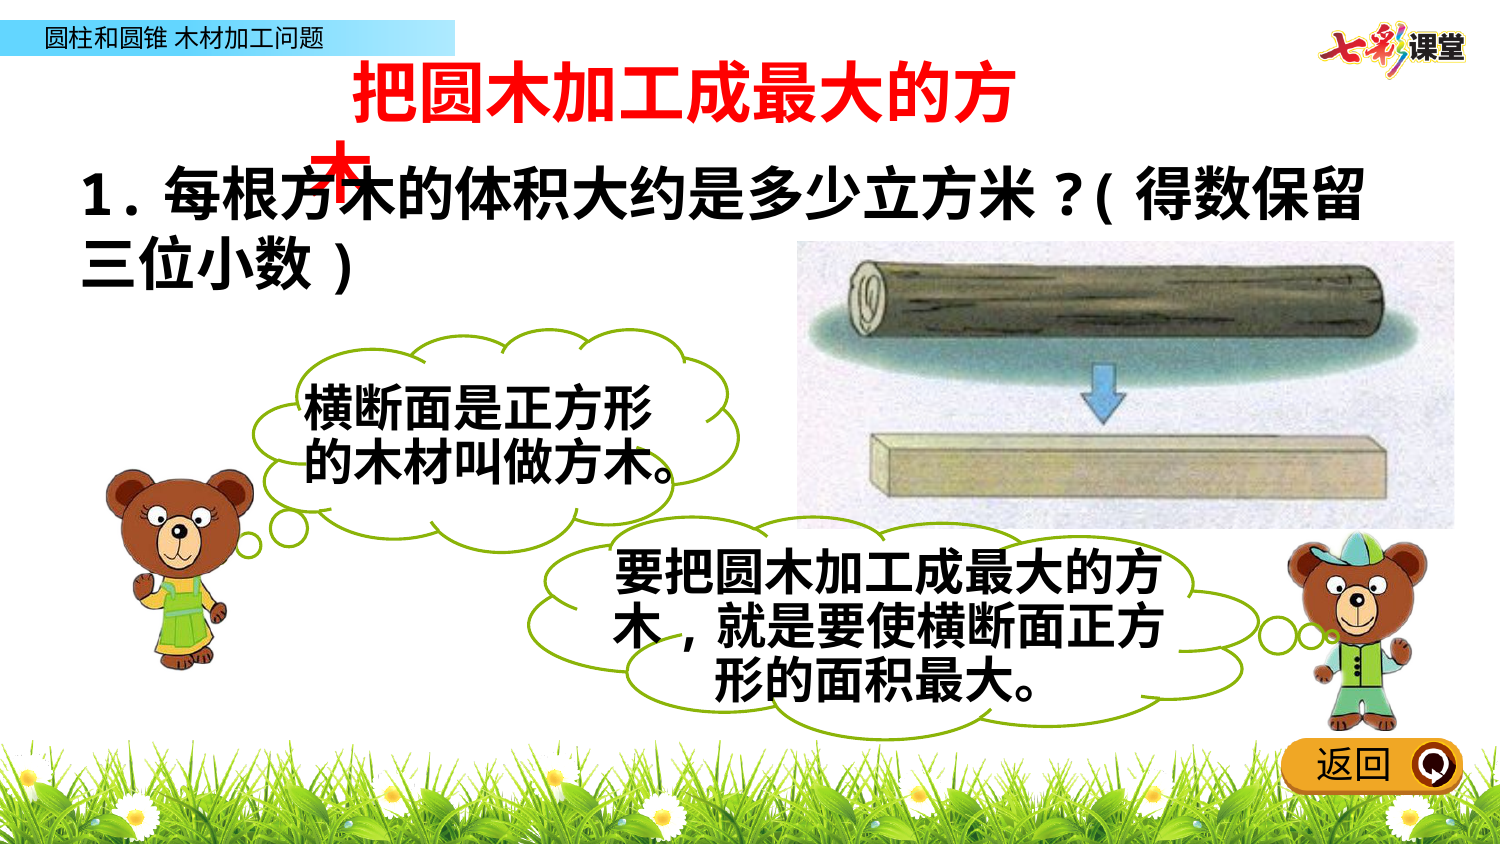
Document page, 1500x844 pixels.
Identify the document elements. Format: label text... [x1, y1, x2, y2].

text_box 把圆木加工成最大的方木 [293, 43, 1058, 139]
picture [796, 240, 1455, 732]
text_box 1.每根方木的体积大约是多少立方米?(得数保留三位小数) [64, 150, 1440, 305]
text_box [1281, 733, 1464, 795]
picture [93, 456, 255, 673]
picture [1316, 20, 1468, 80]
picture [0, 740, 1500, 844]
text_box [253, 328, 739, 552]
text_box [528, 516, 1259, 740]
